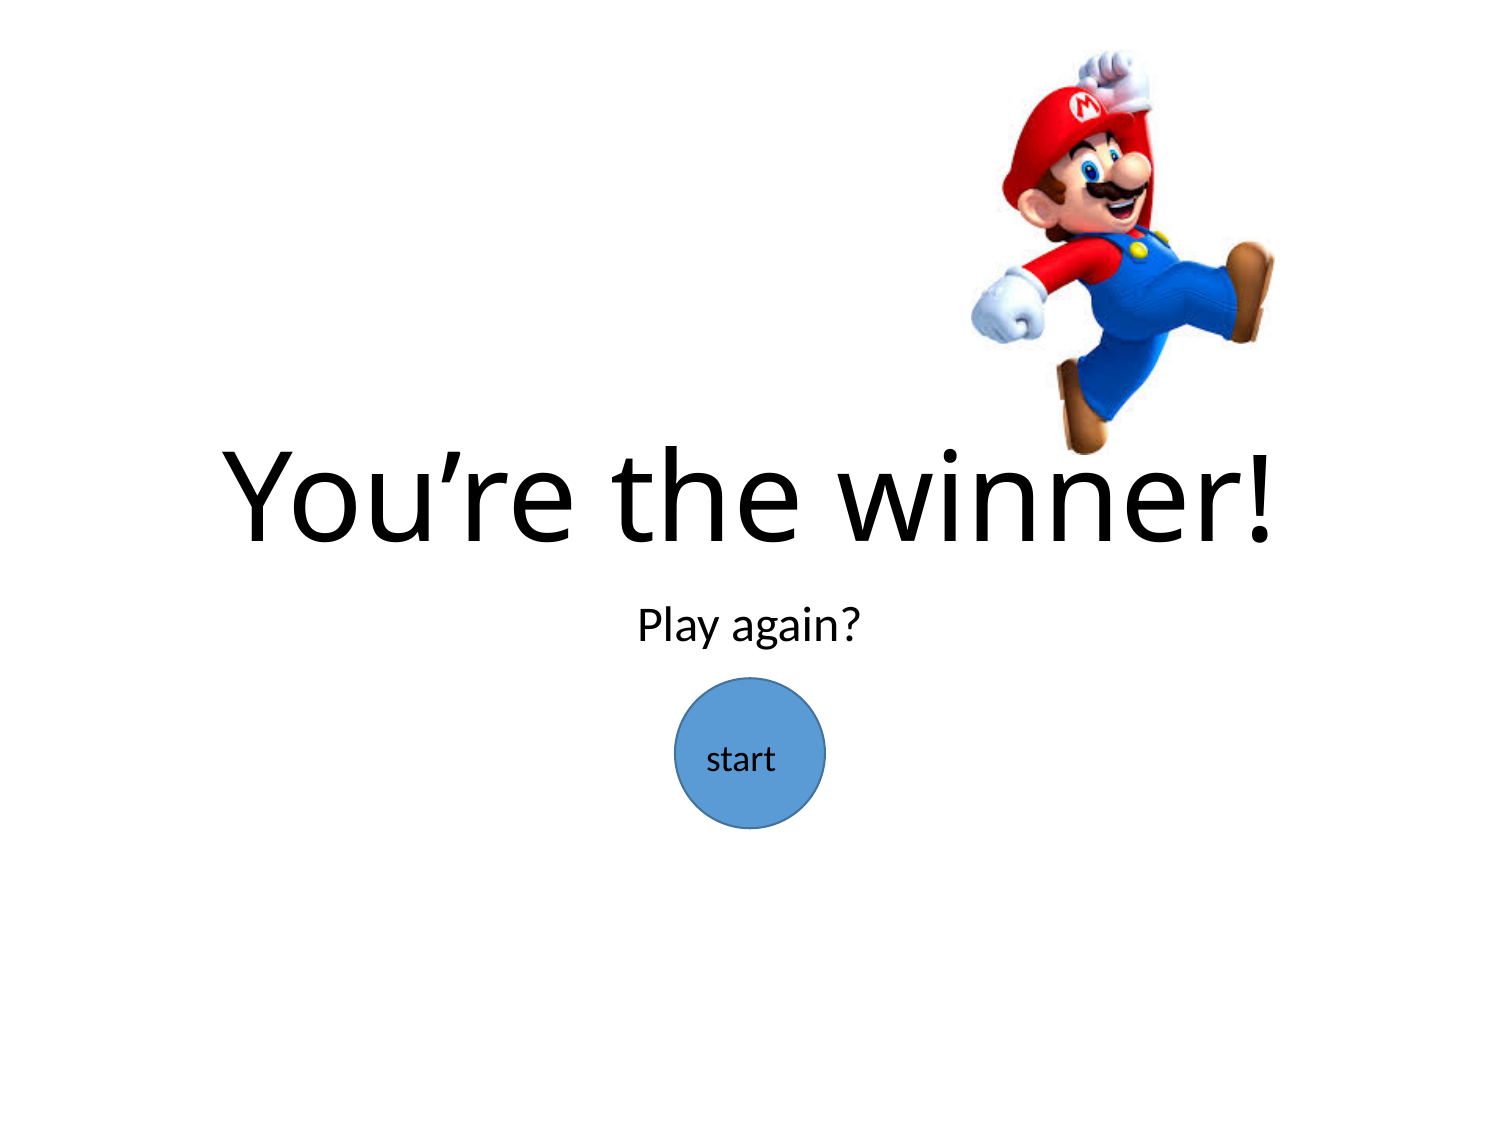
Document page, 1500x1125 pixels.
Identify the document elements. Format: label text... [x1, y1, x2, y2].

title You’re the winner! [112, 184, 1388, 576]
text_box [673, 677, 826, 830]
subtitle Play again? [187, 590, 1313, 863]
text_box start [691, 726, 809, 787]
picture [971, 50, 1275, 455]
